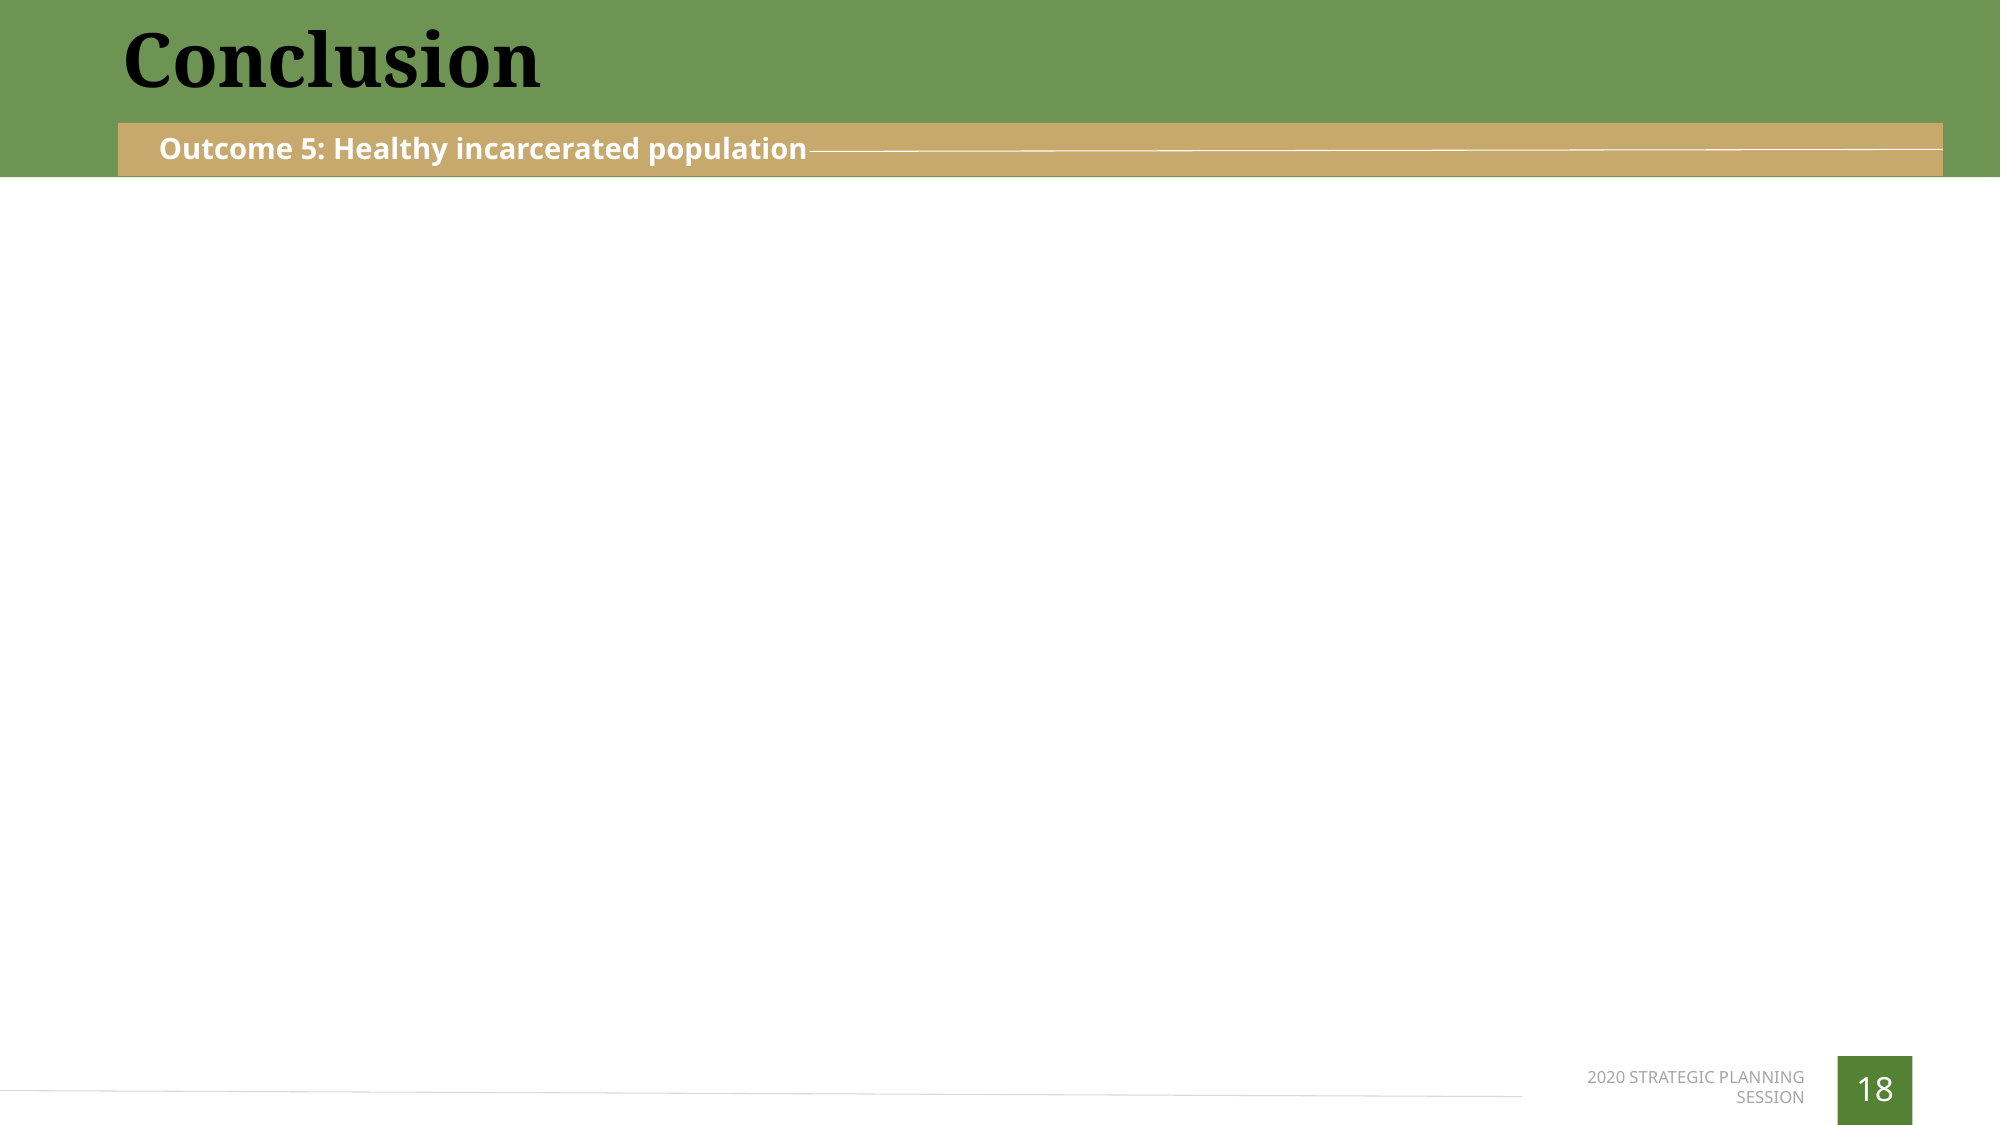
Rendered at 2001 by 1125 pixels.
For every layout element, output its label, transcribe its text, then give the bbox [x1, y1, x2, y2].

title Conclusion [122, 22, 1857, 111]
text_box Outcome 5: Healthy incarcerated population [158, 130, 1286, 166]
